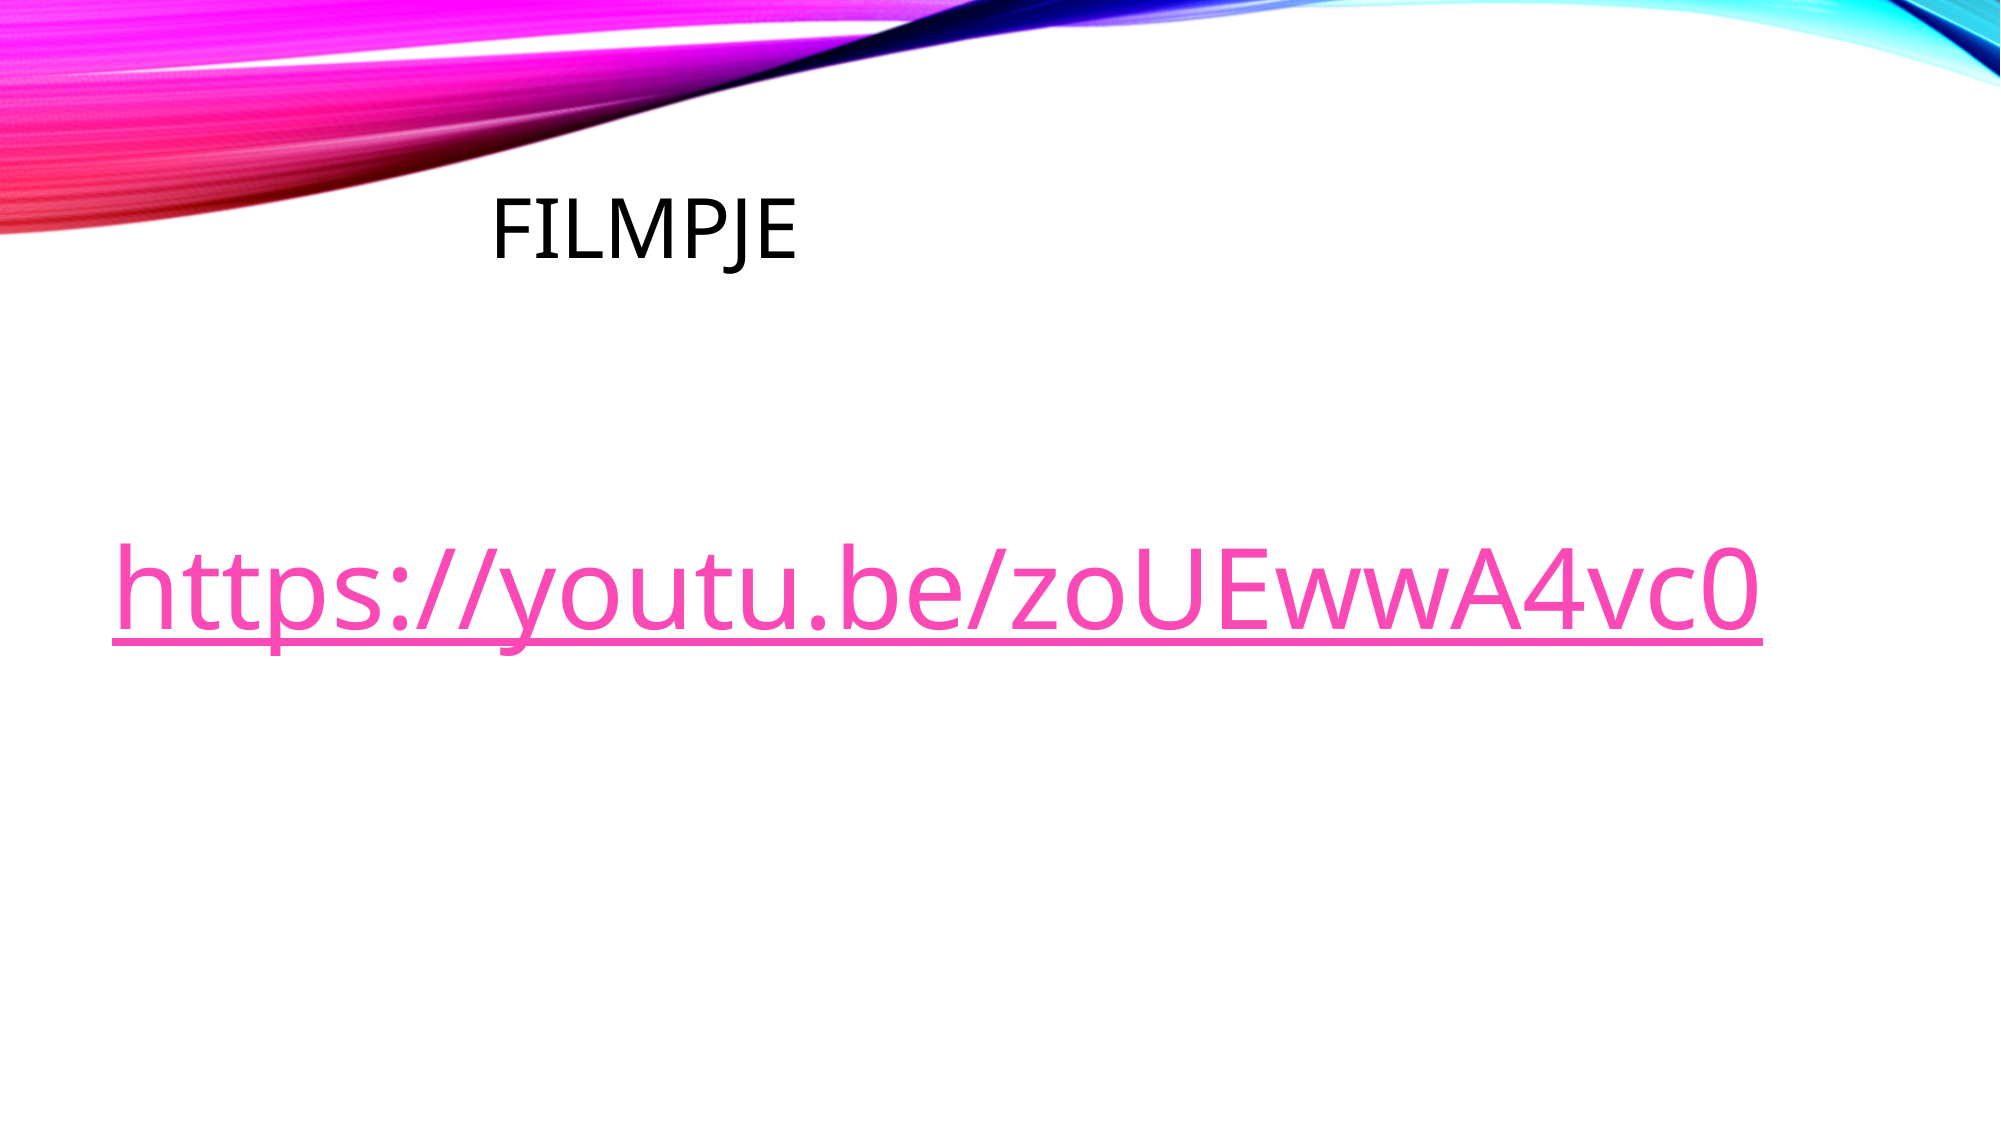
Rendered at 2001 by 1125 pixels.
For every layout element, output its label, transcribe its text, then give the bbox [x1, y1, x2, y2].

picture [1890, 0, 2000, 75]
picture [1910, 0, 2000, 45]
title Filmpje [474, 125, 1888, 338]
picture [0, 0, 2000, 237]
list https://youtu.be/zoUEwwA4vc0 [96, 365, 1872, 1026]
